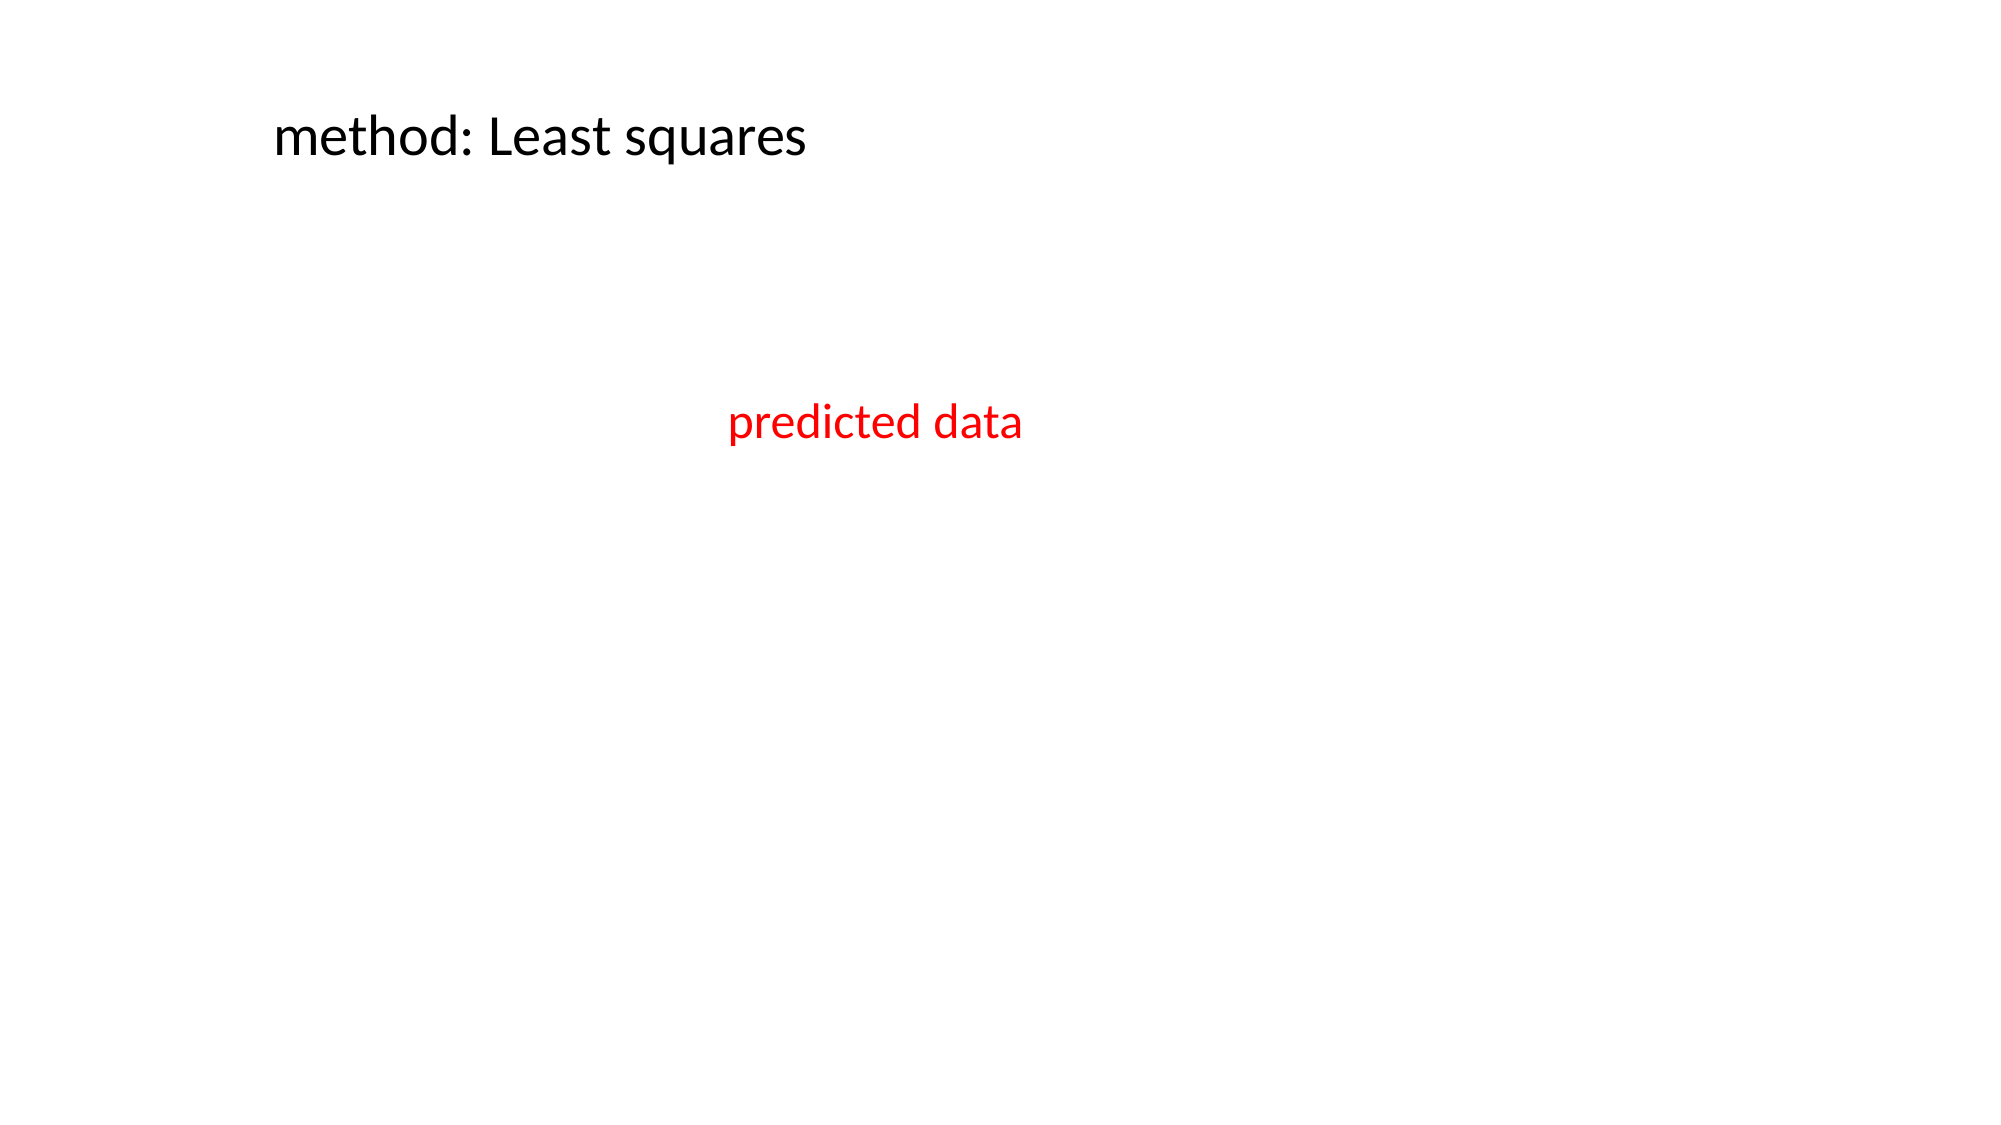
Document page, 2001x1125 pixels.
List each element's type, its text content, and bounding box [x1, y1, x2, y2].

text_box predicted data [713, 381, 1039, 456]
